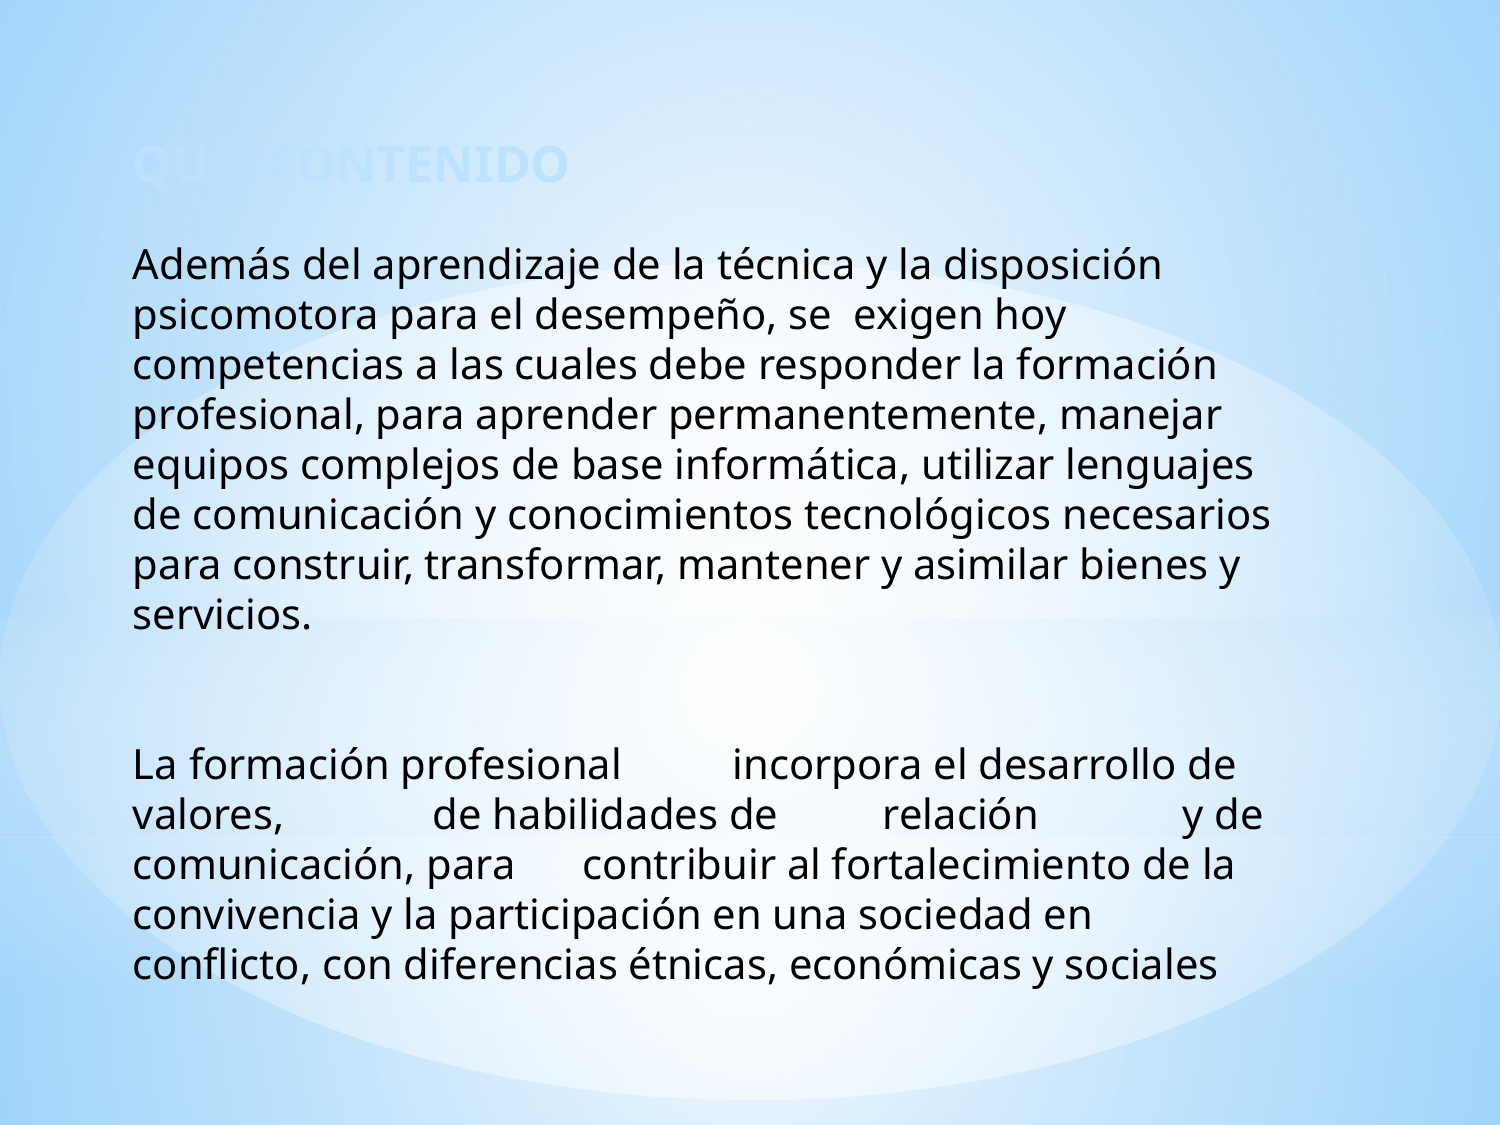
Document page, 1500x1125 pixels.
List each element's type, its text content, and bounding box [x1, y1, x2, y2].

text_box QUÉ: CONTENIDO Además del aprendizaje de la técnica y la disposición psicomotora para el desempeño, se exigen hoy competencias a las cuales debe responder la formación profesional, para aprender permanentemente, manejar equipos complejos de base informática, utilizar lenguajes de comunicación y conocimientos tecnológicos necesarios para construir, transformar, mantener y asimilar bienes y servicios. La formación profesional incorpora el desarrollo de valores, de habilidades de relación y de comunicación, para contribuir al fortalecimiento de la convivencia y la participación en una sociedad en conflicto, con diferencias étnicas, económicas y sociales [118, 125, 1288, 996]
